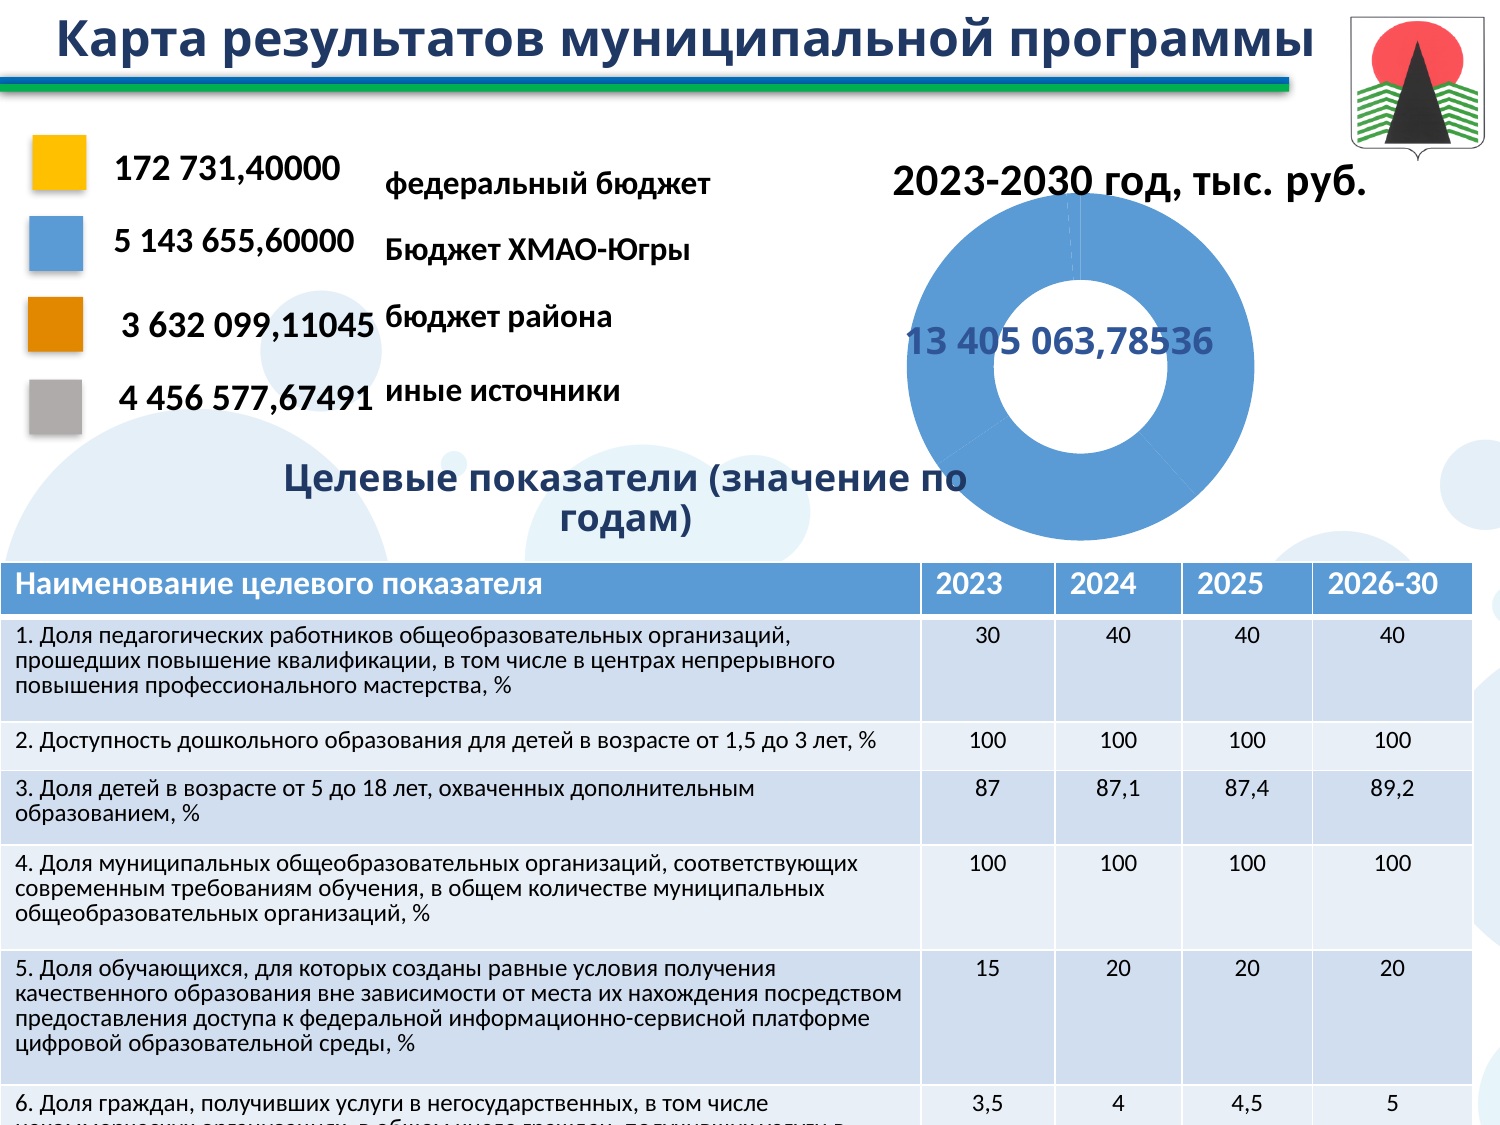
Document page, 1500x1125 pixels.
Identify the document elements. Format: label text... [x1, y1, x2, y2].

table_cell 3. Доля детей в возрасте от 5 до 18 лет, охваченных дополнительным образованием, % [1, 771, 920, 844]
table_header 2023 [922, 563, 1054, 614]
table_cell 100 [1183, 846, 1312, 949]
table_cell 15 [922, 951, 1054, 1084]
table_cell 3,5 [922, 1086, 1054, 1125]
text_box [28, 215, 84, 272]
text_box Целевые показатели (значение по годам) [248, 485, 734, 548]
table_cell иные источники [399, 375, 727, 410]
table_cell 1. Доля педагогических работников общеобразовательных организаций, прошедших повышение квалификации, в том числе в центрах непрерывного повышения профессионального мастерства, % [1, 620, 920, 721]
table_cell 5 [1313, 1086, 1472, 1125]
text_box 4 456 577,67491 [104, 365, 399, 471]
table_cell 4 [1056, 1086, 1181, 1125]
table_cell 4. Доля муниципальных общеобразовательных организаций, соответствующих современным требованиям обучения, в общем количестве муниципальных общеобразовательных организаций, % [1, 846, 920, 949]
text_box [32, 134, 87, 191]
table_header 2026-30 [1313, 563, 1472, 614]
table_cell 40 [1313, 620, 1472, 721]
table_cell 100 [922, 846, 1054, 949]
text_box [28, 379, 83, 436]
table_cell 6. Доля граждан, получивших услуги в негосударственных, в том числе некоммерческих организациях, в общем числе граждан, получивших услуги в сфере образования, % [1, 1086, 920, 1125]
table_header Наименование целевого показателя [1, 563, 920, 614]
table_cell 100 [1313, 846, 1472, 949]
table_cell 87 [922, 771, 1054, 844]
table_cell 100 [922, 723, 1054, 770]
table_header 2025 [1183, 563, 1312, 614]
table_cell 100 [1183, 723, 1312, 770]
text_box 172 731,40000 [98, 135, 372, 196]
table_header федеральный бюджет Бюджет ХМАО-Югры бюджет района [385, 147, 727, 374]
text_box [27, 296, 84, 353]
text_box Карта результатов муниципальной программы [0, 5, 1373, 76]
table_cell 40 [1056, 620, 1181, 721]
table_cell 100 [1313, 723, 1472, 770]
text_box 5 143 655,60000 [98, 210, 399, 268]
table_cell 4,5 [1183, 1086, 1312, 1125]
table_cell 20 [1183, 951, 1312, 1084]
table_cell 100 [1056, 723, 1181, 770]
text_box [0, 76, 1290, 92]
table_cell 2. Доступность дошкольного образования для детей в возрасте от 1,5 до 3 лет, % [1, 723, 920, 770]
table_cell 89,2 [1313, 771, 1472, 844]
table_cell 5. Доля обучающихся, для которых созданы равные условия получения качественного образования вне зависимости от места их нахождения посредством предоставления доступа к федеральной информационно-сервисной платформе цифровой образовательной среды, % [1, 951, 920, 1084]
picture [1349, 15, 1486, 162]
table_cell 100 [1056, 846, 1181, 949]
table_cell 20 [1056, 951, 1181, 1084]
table_cell 40 [1183, 620, 1312, 721]
table_cell 87,1 [1056, 771, 1181, 844]
table_cell 87,4 [1183, 771, 1312, 844]
chart [734, 145, 1411, 554]
text_box 3 632 099,11045 [106, 292, 399, 353]
table_cell 30 [922, 620, 1054, 721]
table_header 2024 [1056, 563, 1181, 614]
table_cell 20 [1313, 951, 1472, 1084]
